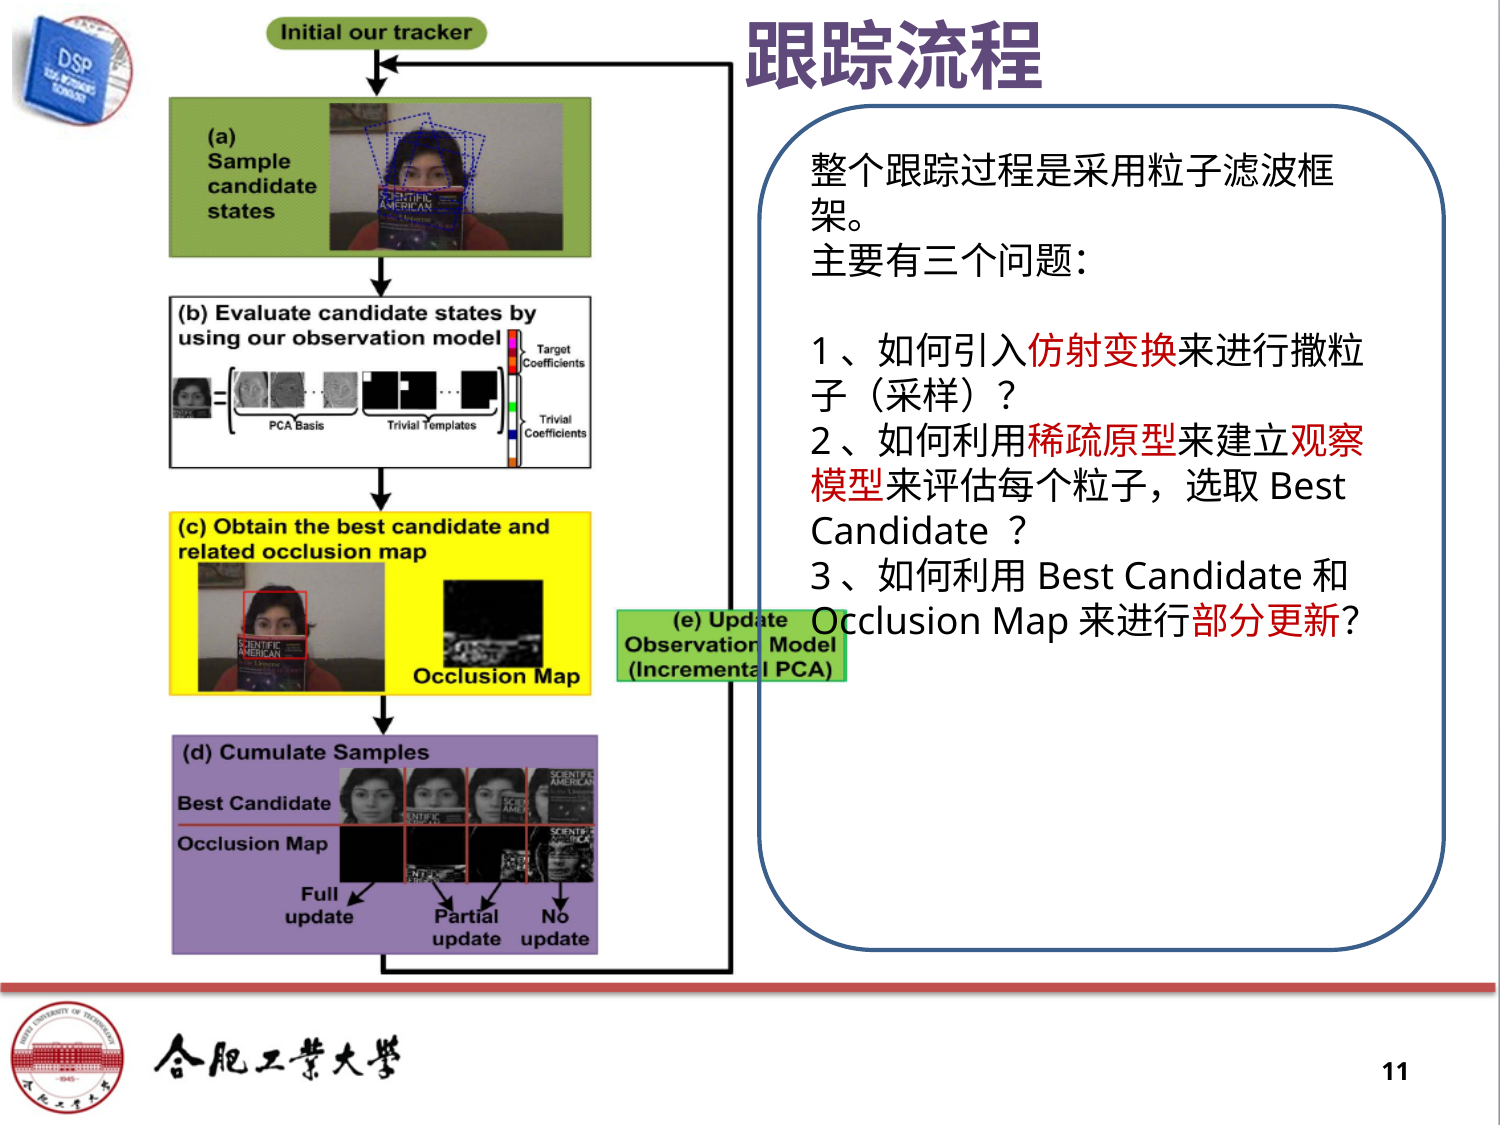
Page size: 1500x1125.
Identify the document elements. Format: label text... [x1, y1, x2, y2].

text_box 整个跟踪过程是采用粒子滤波框架。 主要有三个问题： 1、如何引入仿射变换来进行撒粒子（采样）？ 2、如何利用稀疏原型来建立观察模型来评估每个粒子，选取Best Candidate ？ 3、如何利用Best Candidate和 Occlusion Map来进行部分更新？ [854, 139, 1396, 694]
picture [0, 0, 1500, 1125]
slide_number 11 [1074, 1042, 1425, 1103]
text_box [854, 103, 1446, 953]
text_box 跟踪流程 [679, 0, 1109, 105]
